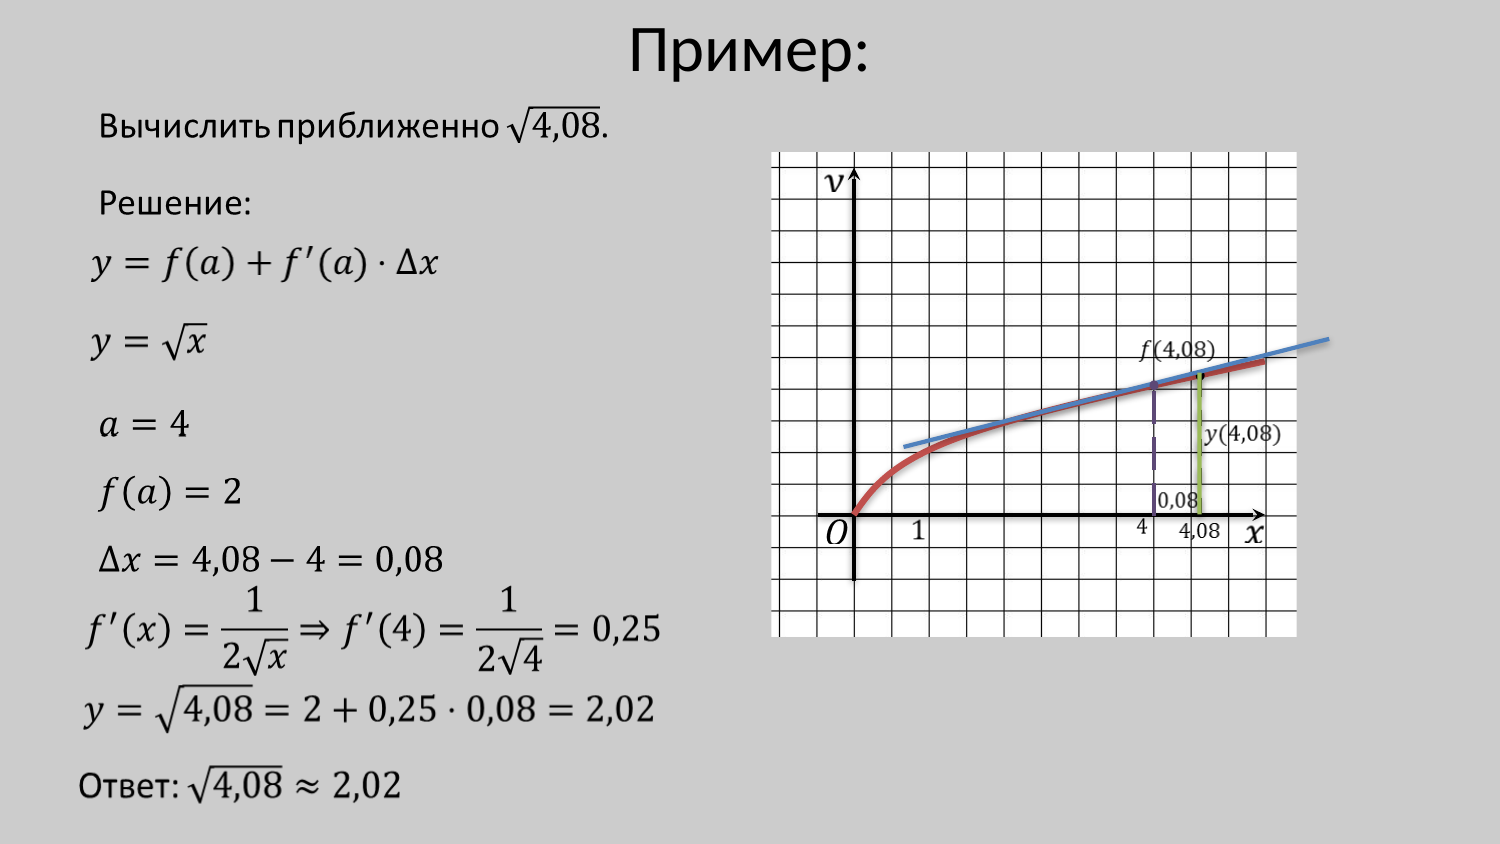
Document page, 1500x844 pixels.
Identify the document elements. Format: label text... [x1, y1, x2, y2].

text_box [68, 669, 685, 740]
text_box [903, 338, 1330, 448]
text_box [771, 150, 1297, 638]
text_box [75, 308, 232, 370]
text_box [70, 231, 461, 292]
text_box [63, 752, 420, 816]
title Пример: [75, 0, 1425, 77]
text_box [63, 574, 684, 684]
list [75, 77, 1425, 795]
